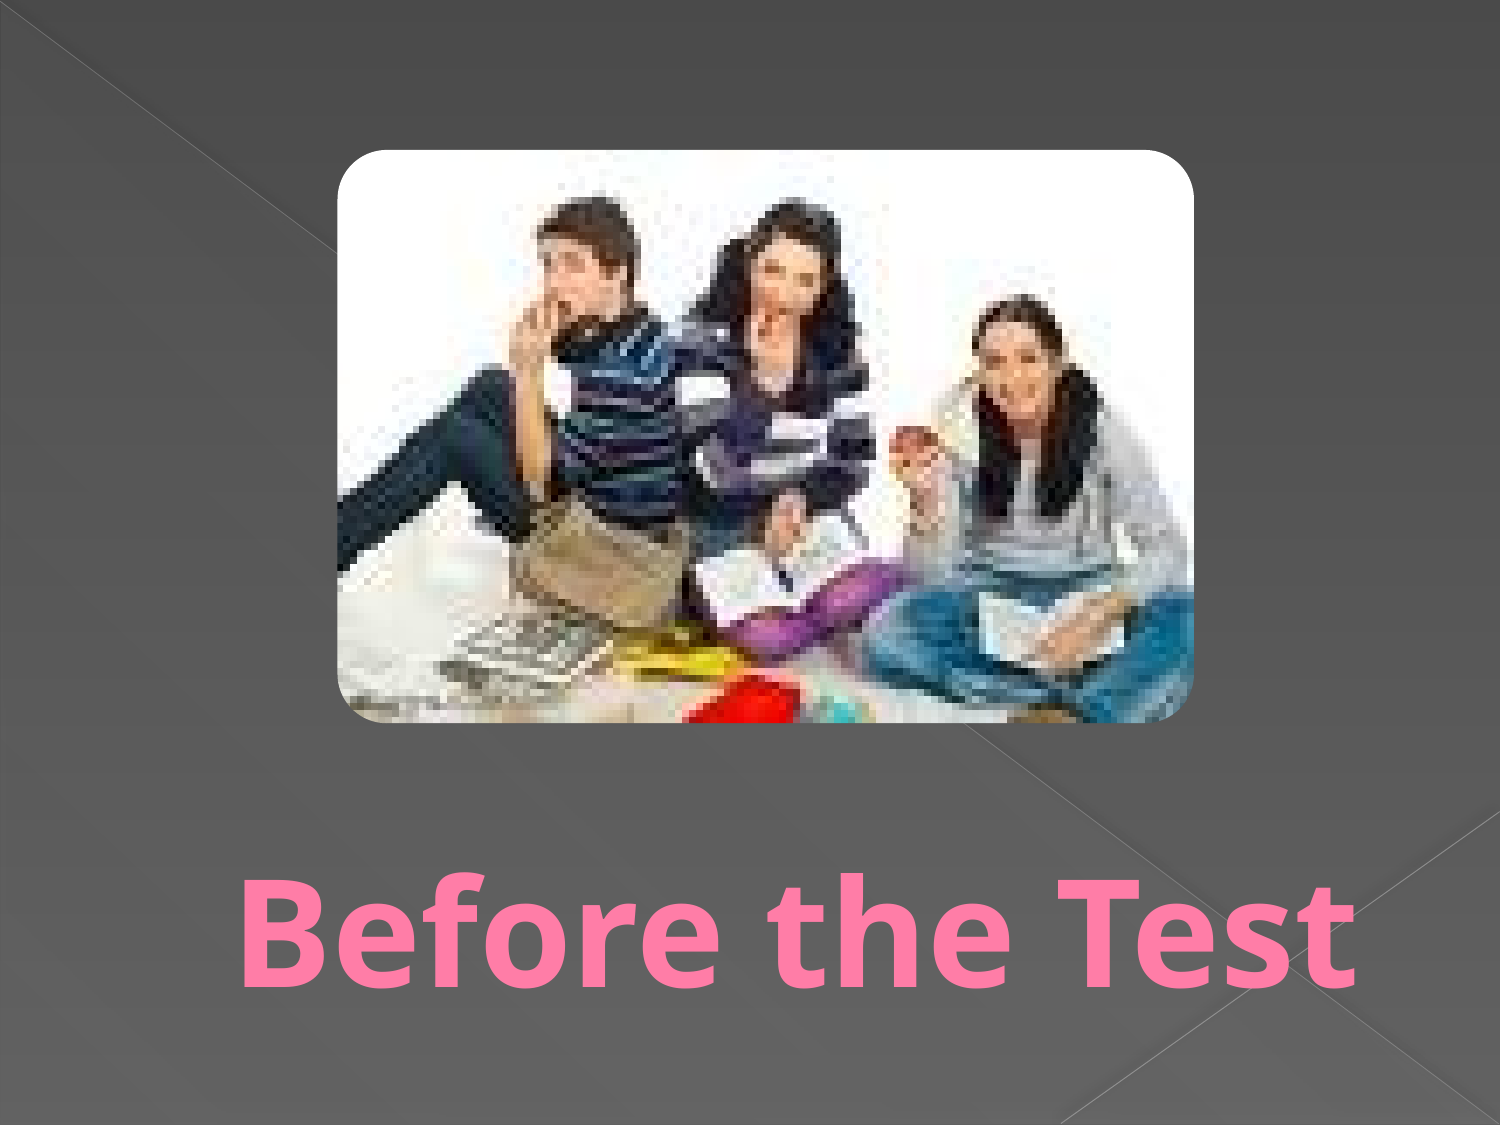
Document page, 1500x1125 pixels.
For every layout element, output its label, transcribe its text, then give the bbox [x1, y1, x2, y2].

picture [337, 149, 1195, 724]
title Before the Test [137, 812, 1500, 1042]
